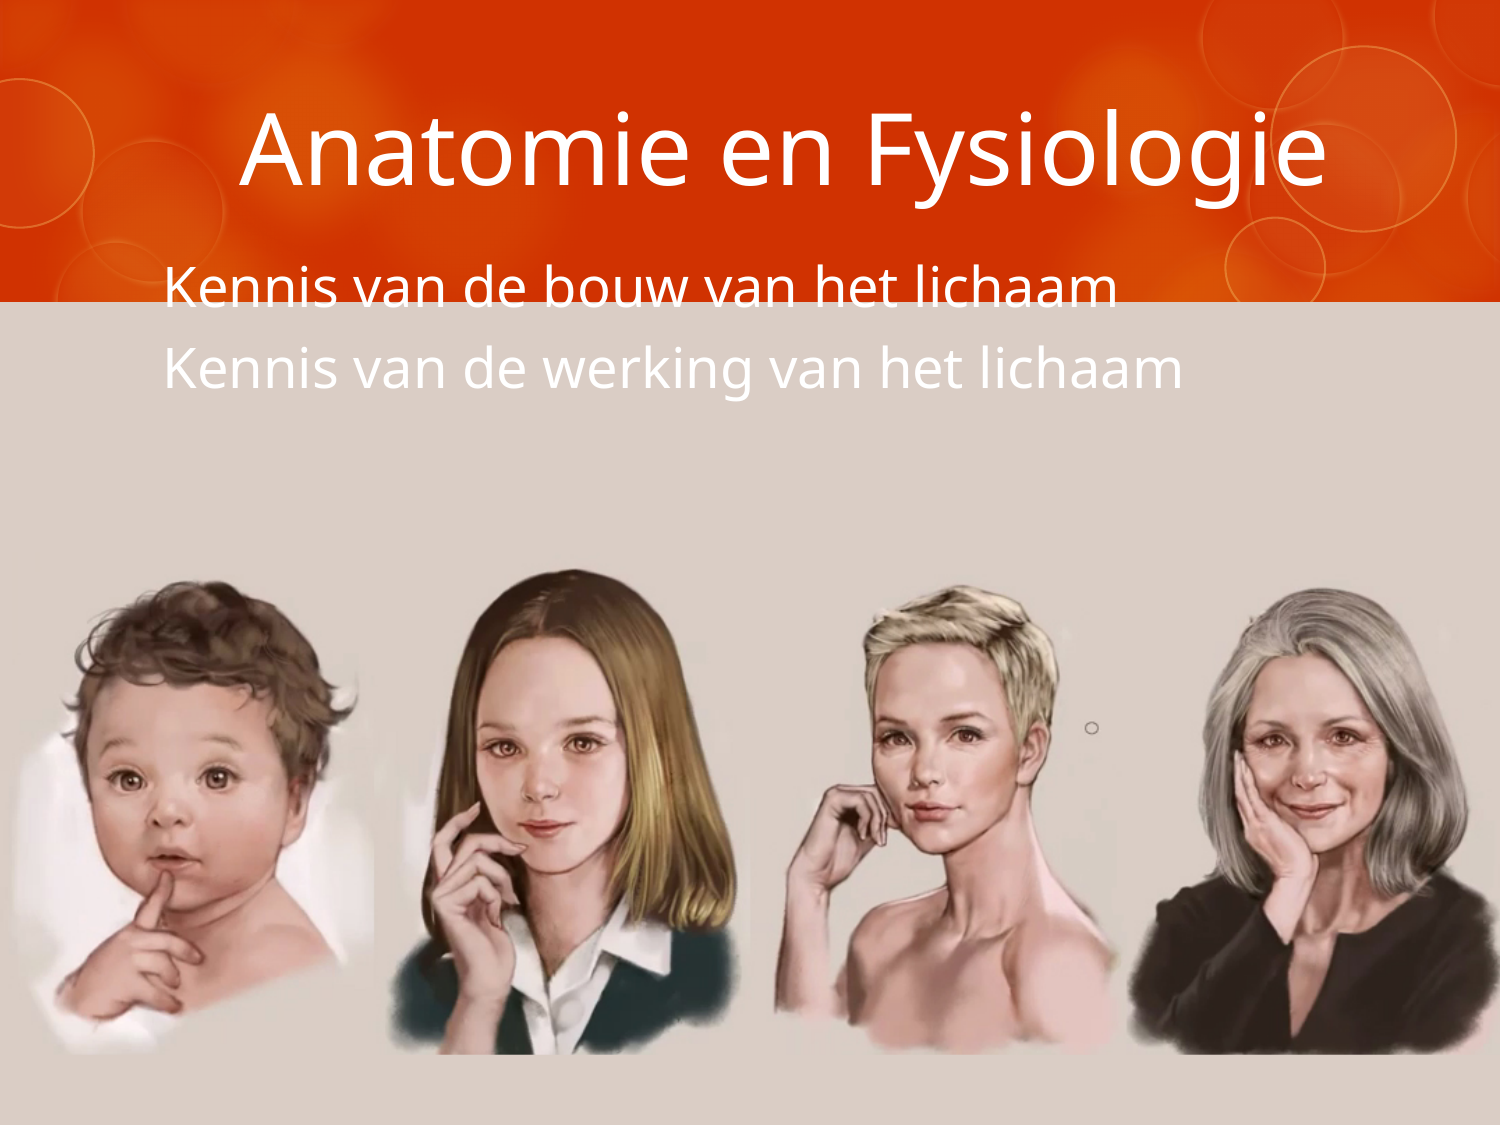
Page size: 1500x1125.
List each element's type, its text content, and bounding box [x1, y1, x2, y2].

picture [0, 302, 1500, 1125]
title Anatomie en Fysiologie [147, 0, 1423, 213]
subtitle Kennis van de bouw van het lichaam Kennis van de werking van het lichaam [147, 243, 1353, 301]
